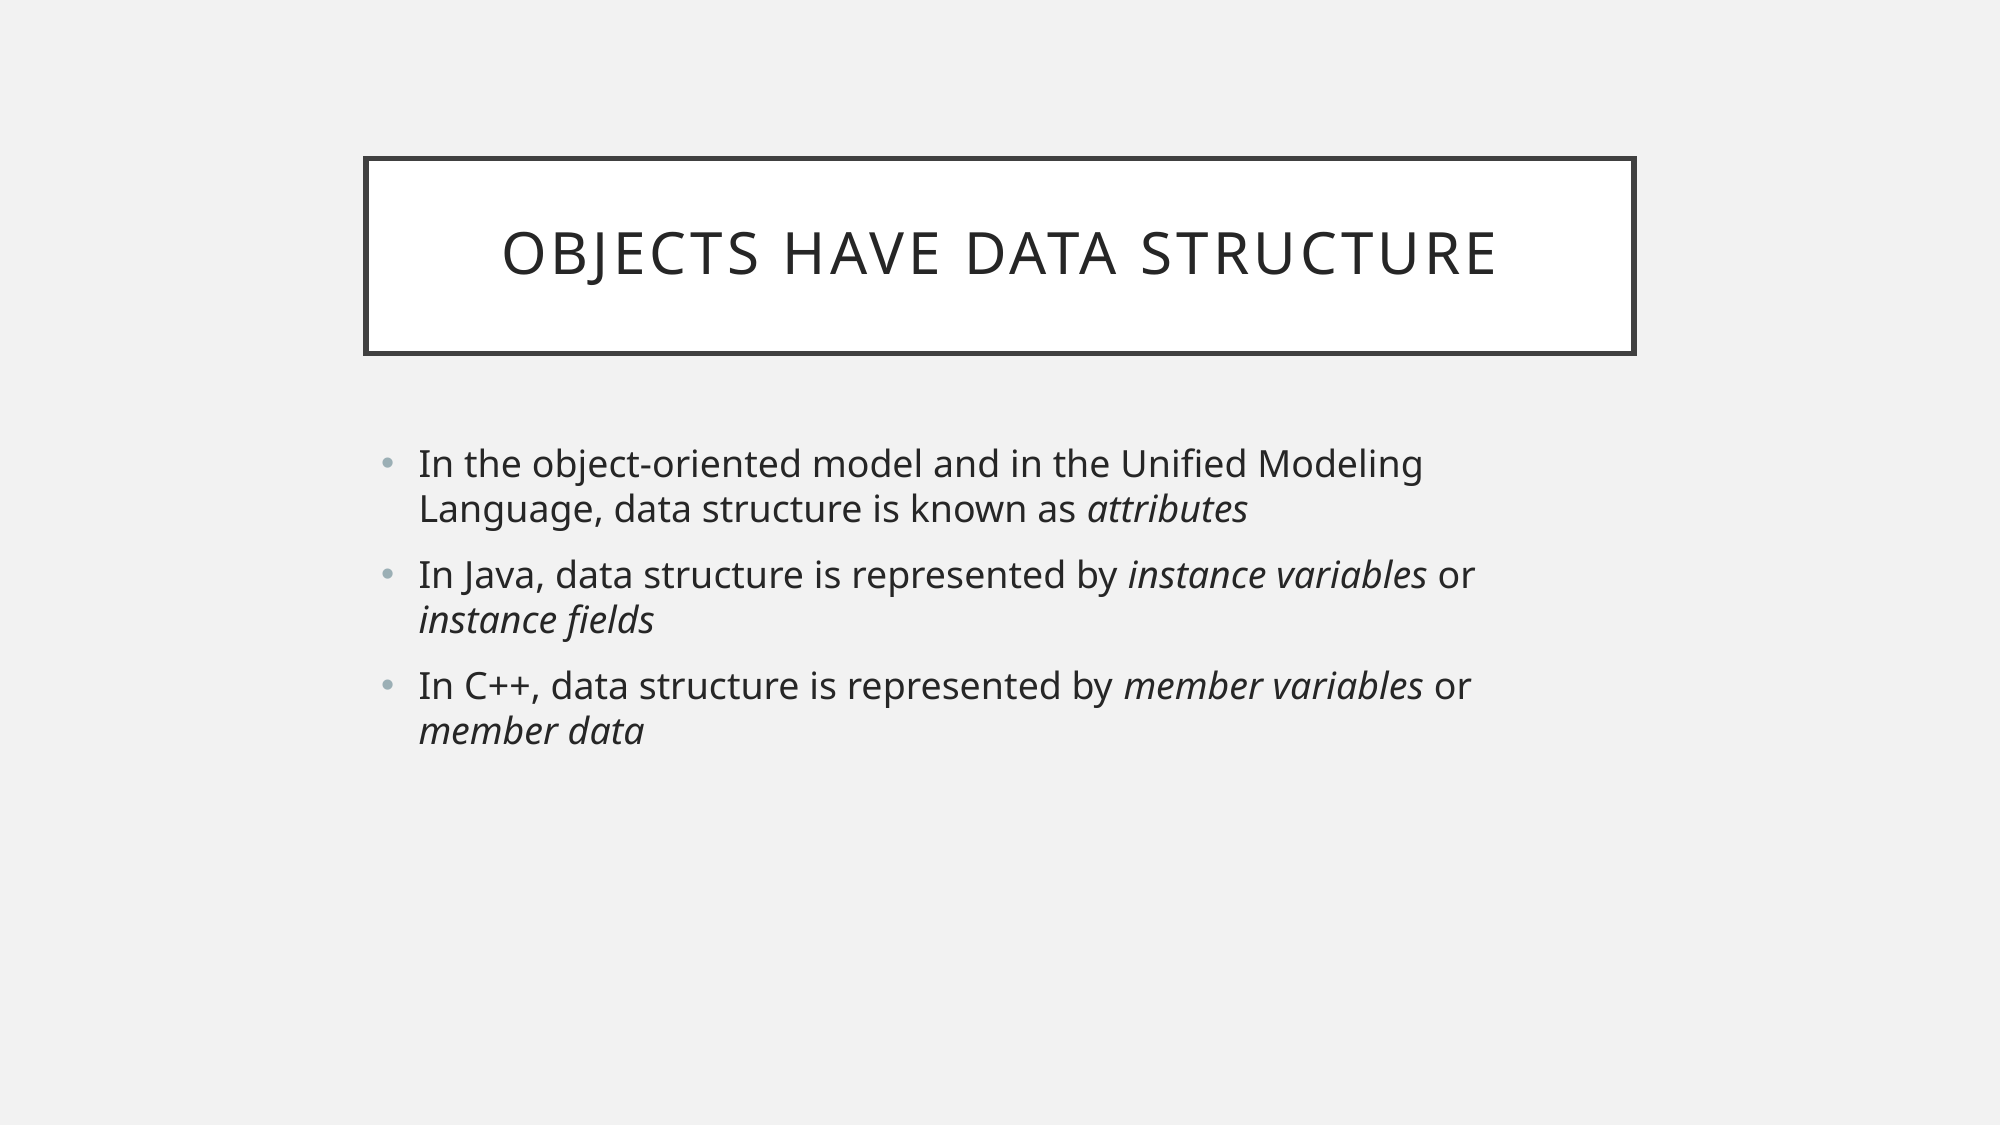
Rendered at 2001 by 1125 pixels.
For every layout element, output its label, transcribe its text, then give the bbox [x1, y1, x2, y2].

list In the object-oriented model and in the Unified Modeling Language, data structure is known as attributes In Java, data structure is represented by instance variables or instance fields In C++, data structure is represented by member variables or member data [366, 432, 1634, 942]
title Objects have data structure [363, 156, 1637, 356]
